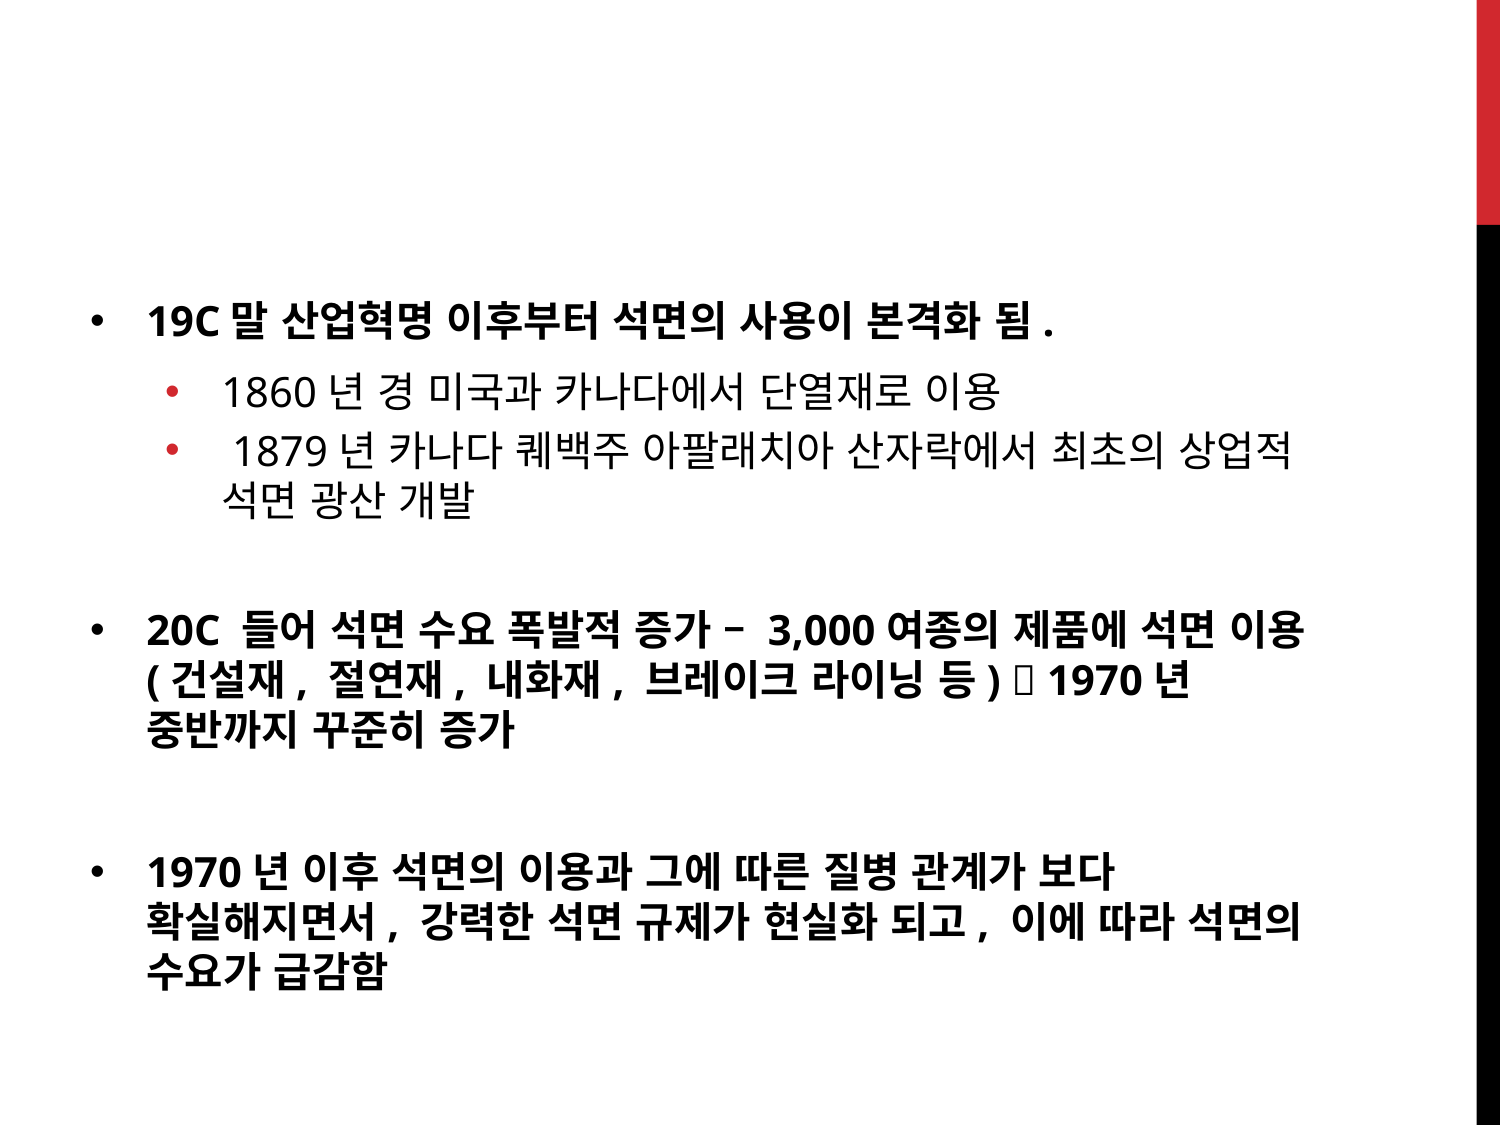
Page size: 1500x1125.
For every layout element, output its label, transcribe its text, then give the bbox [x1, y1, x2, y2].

list 19C말 산업혁명 이후부터 석면의 사용이 본격화 됨. 1860년 경 미국과 카나다에서 단열재로 이용 1879년 카나다 퀘백주 아팔래치아 산자락에서 최초의 상업적 석면 광산 개발 20C 들어 석면 수요 폭발적 증가 – 3,000여종의 제품에 석면 이용 (건설재, 절연재, 내화재, 브레이크 라이닝 등)  1970년 중반까지 꾸준히 증가 1970년 이후 석면의 이용과 그에 따른 질병 관계가 보다 확실해지면서, 강력한 석면 규제가 현실화 되고, 이에 따라 석면의 수요가 급감함 [75, 287, 1325, 1005]
